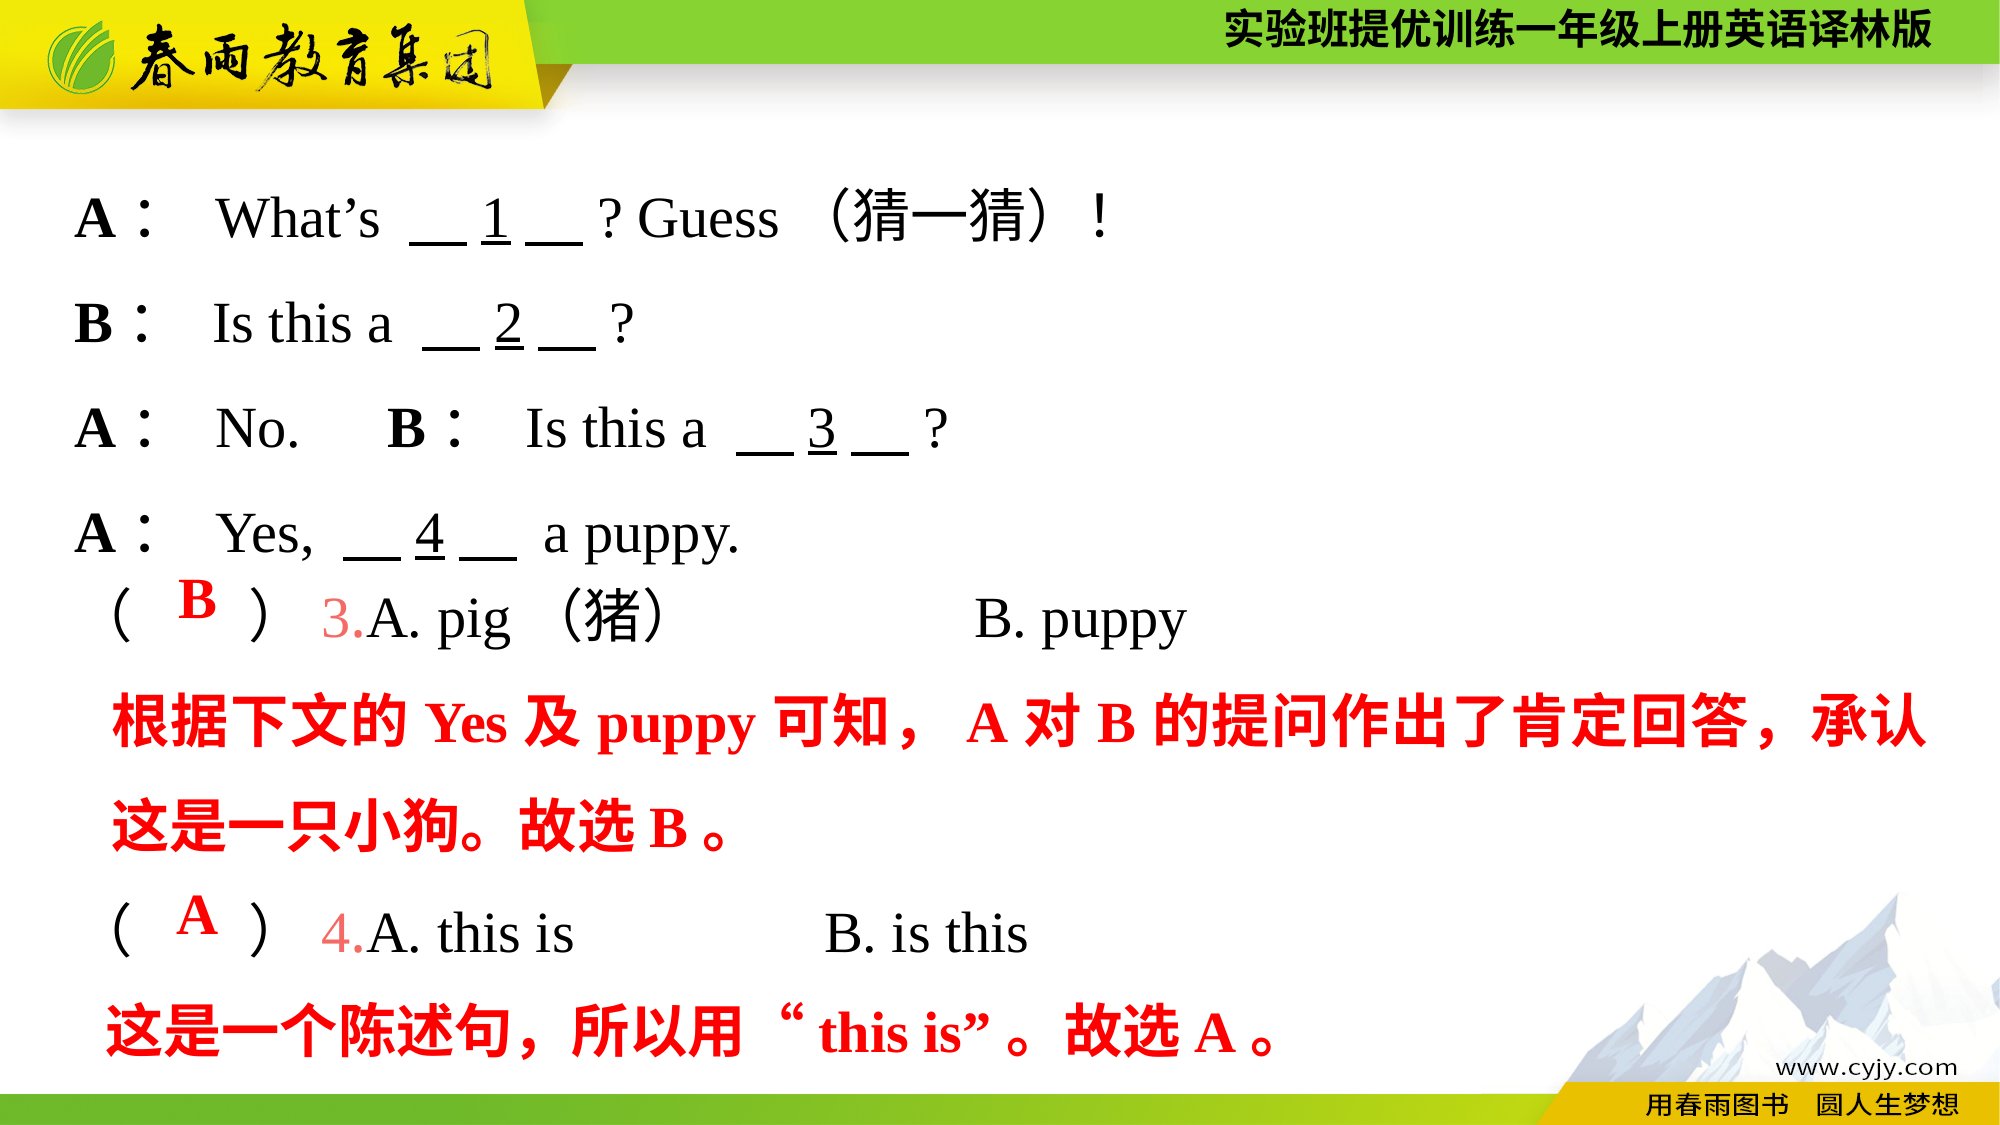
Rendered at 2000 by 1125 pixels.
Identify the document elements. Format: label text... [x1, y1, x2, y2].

text_box 这是一个陈述句，所以用“this is”。故选A。 [90, 951, 1975, 1072]
picture [0, 0, 2000, 1125]
list （ ）3.A. pig（猪） B. puppy （ ）4.A. this is B. is this [59, 572, 1944, 976]
text_box A [161, 868, 234, 954]
text_box B [163, 572, 232, 638]
text_box 根据下文的Yes及puppy可知，A对B的提问作出了肯定回答，承认这是一只小狗。故选B。 [96, 641, 1944, 867]
text_box A： What’s 1 ? Guess（猜一猜）！ B： Is this a 2 ? A： No. B： Is this a 3 ? A： Yes, 4 a puppy. [59, 137, 1944, 572]
